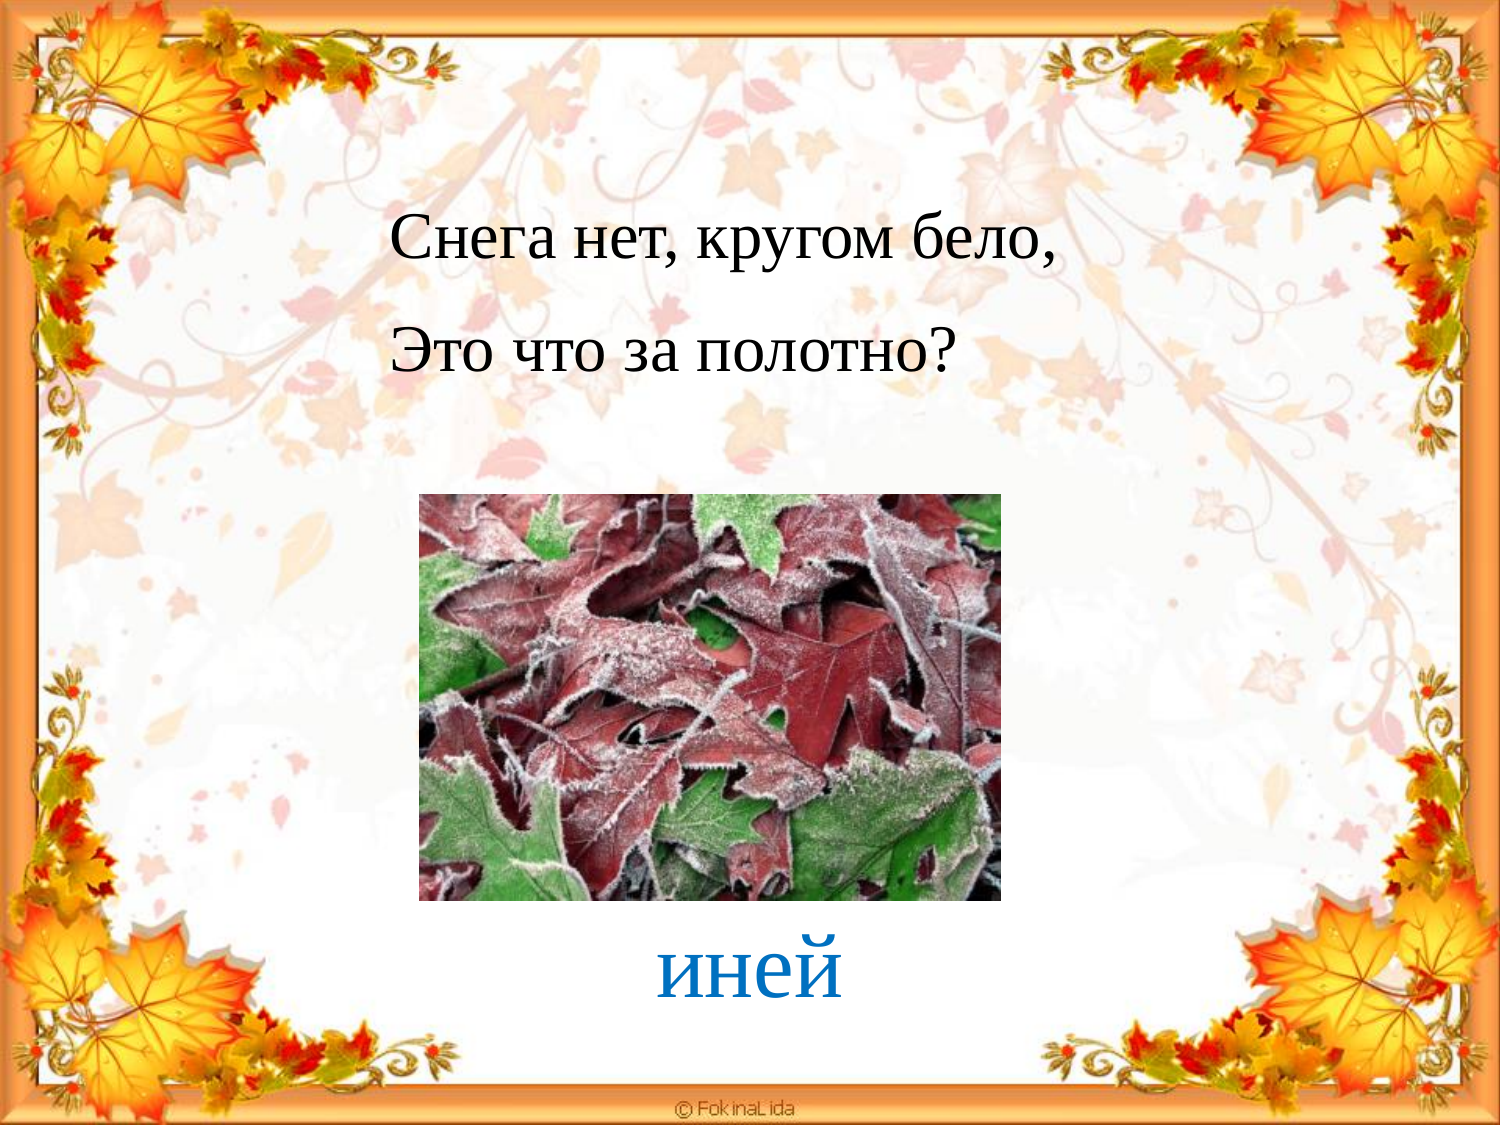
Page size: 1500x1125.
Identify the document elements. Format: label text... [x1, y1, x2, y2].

text_box иней [641, 910, 859, 1023]
picture [0, 0, 1500, 1125]
text_box Снега нет, кругом бело, Это что за полотно? [375, 172, 1125, 393]
